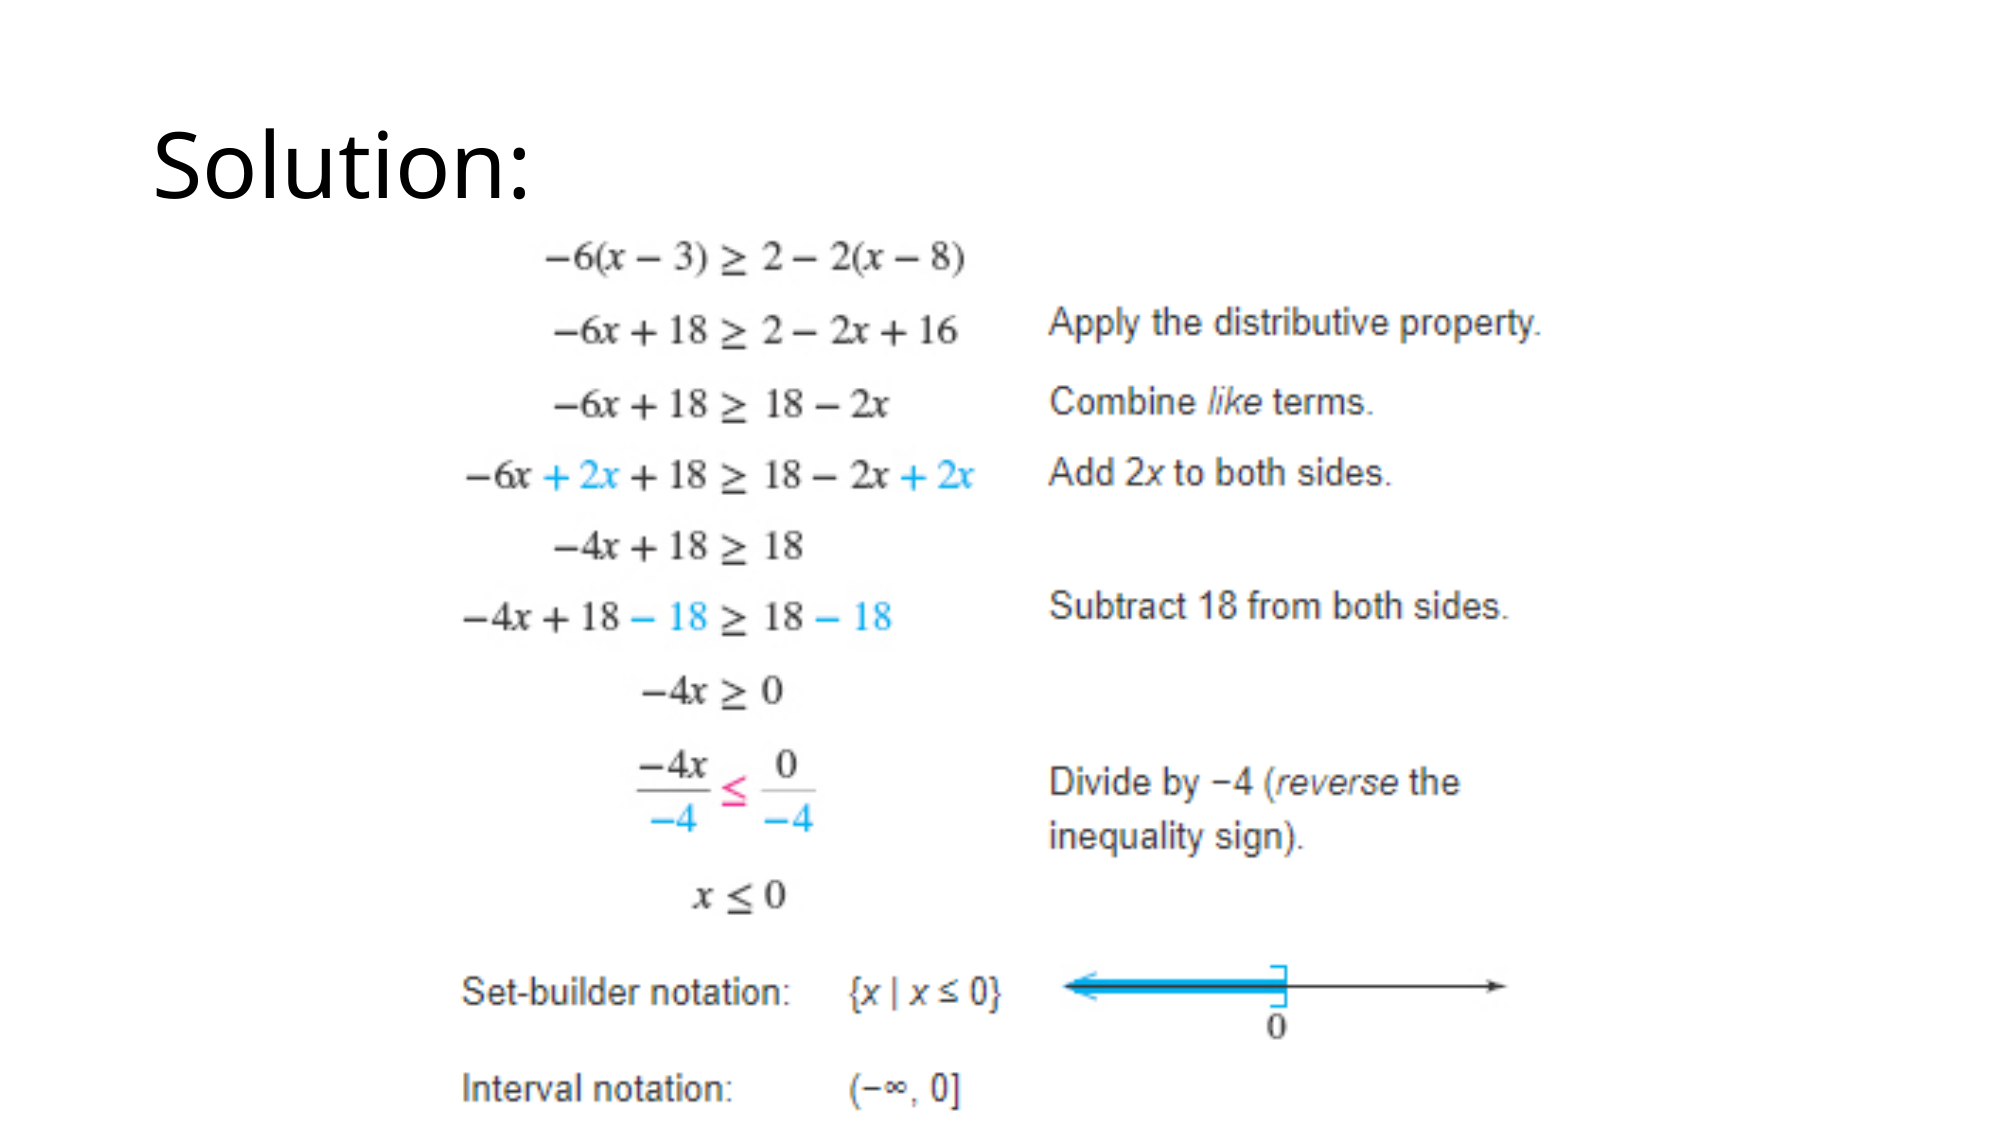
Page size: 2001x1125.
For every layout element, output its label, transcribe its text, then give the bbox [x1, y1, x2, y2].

title Solution: [137, 59, 1863, 278]
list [445, 211, 1555, 1125]
